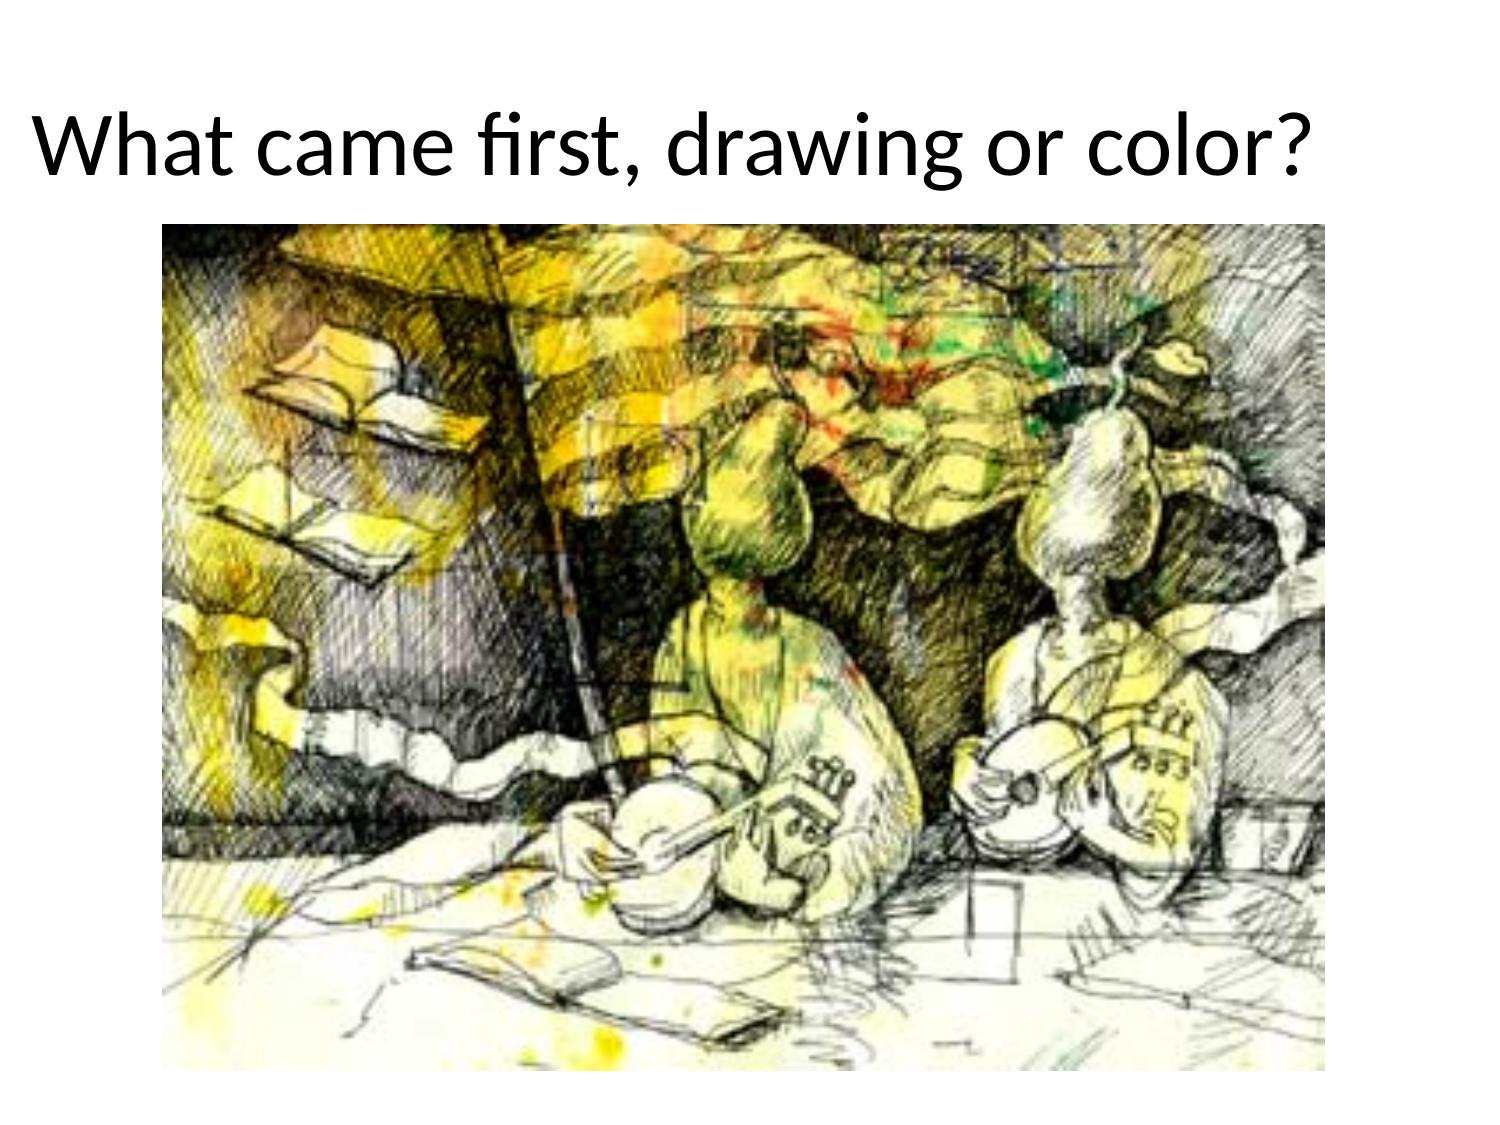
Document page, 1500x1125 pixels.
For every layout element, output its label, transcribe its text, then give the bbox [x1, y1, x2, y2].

picture [162, 224, 1326, 1071]
title What came first, drawing or color? [0, 45, 1350, 233]
